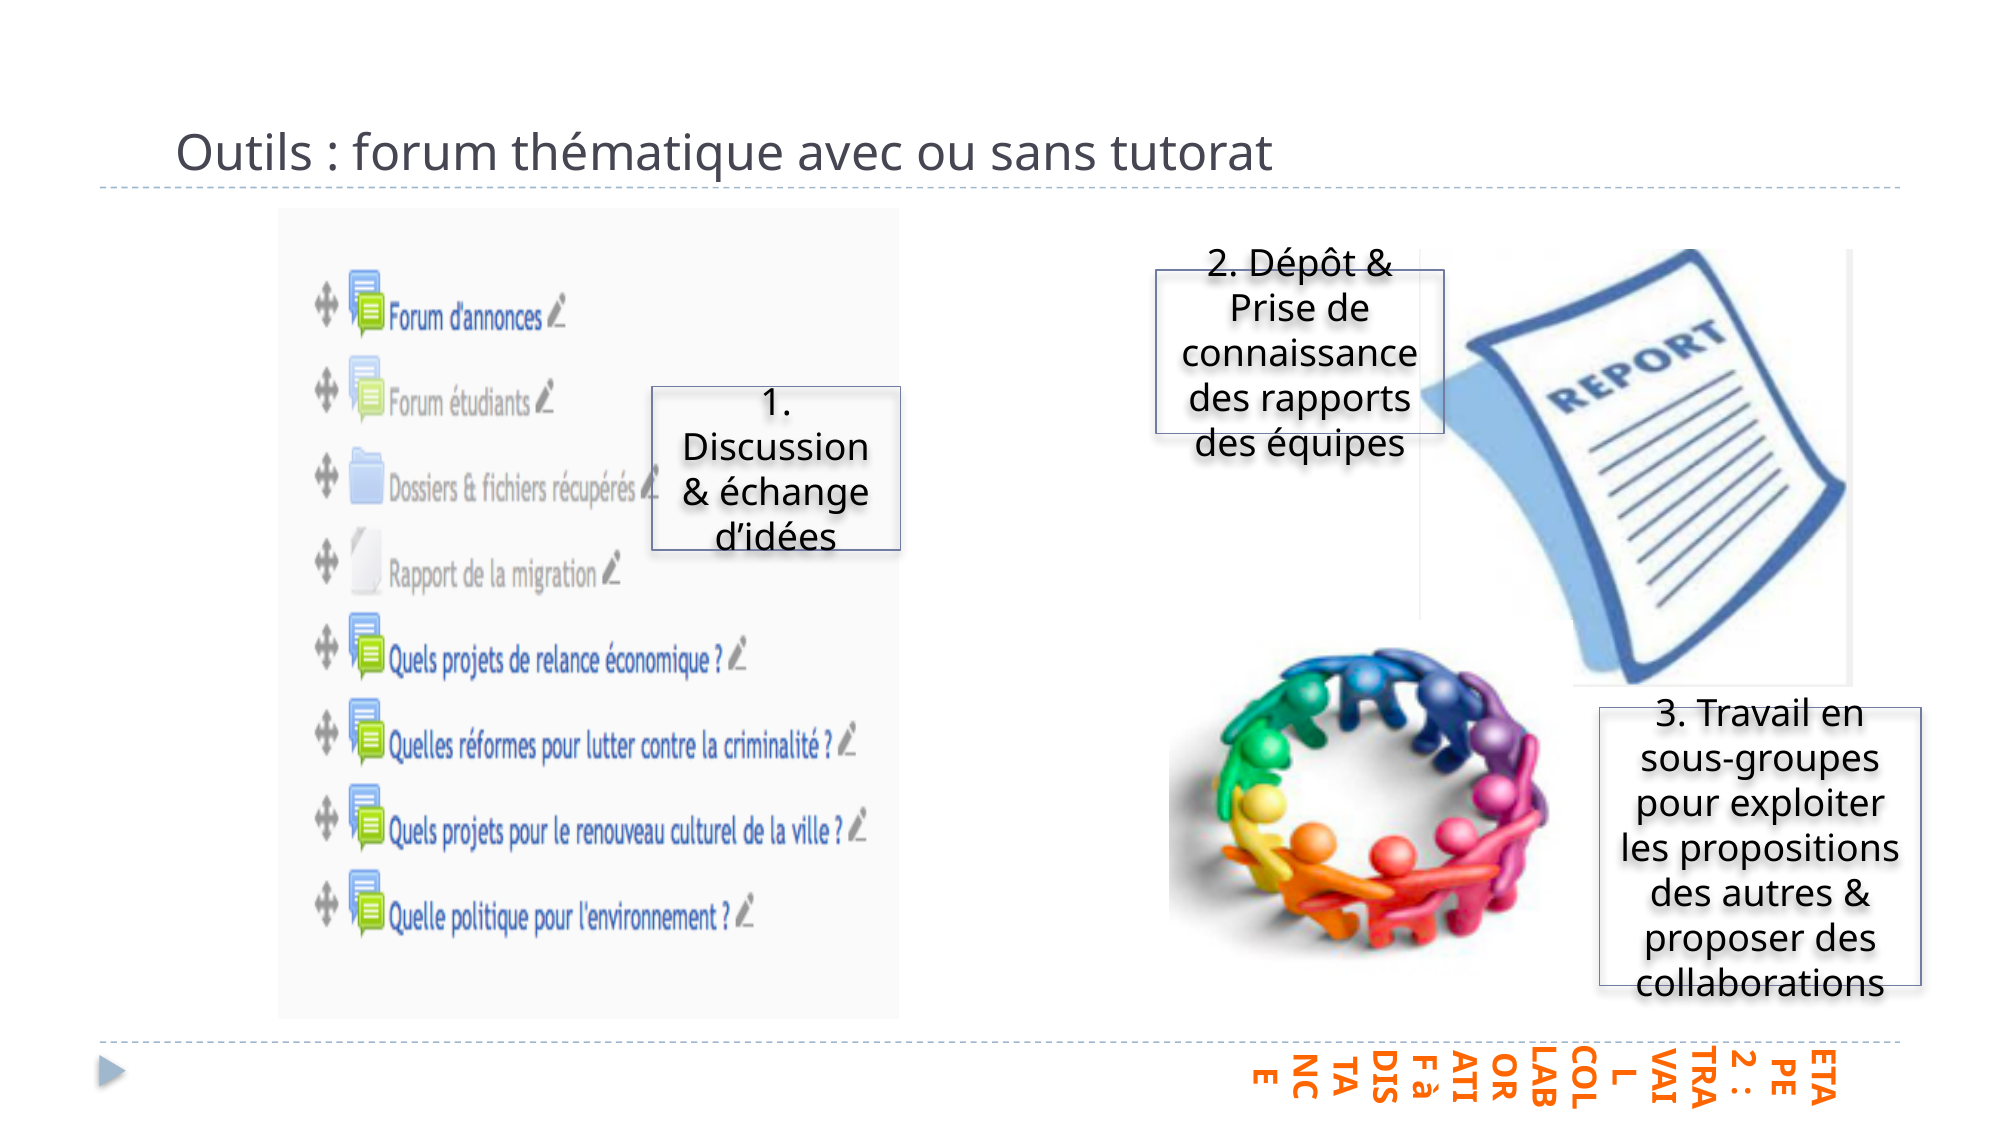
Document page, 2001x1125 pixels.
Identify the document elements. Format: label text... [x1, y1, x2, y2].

text_box 3. Travail en sous-groupes pour exploiter les propositions des autres & proposer des collaborations [1599, 707, 1922, 986]
picture [1169, 249, 1853, 986]
text_box 2. Dépôt & Prise de connaissance des rapports des équipes [1155, 269, 1412, 434]
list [121, 207, 1057, 1019]
title Outils : forum thématique avec ou sans tutorat [160, 24, 1900, 188]
list ETAPE 2 : TRAVAIL COLLABORATIF à DISTANCE [244, 1028, 1853, 1125]
